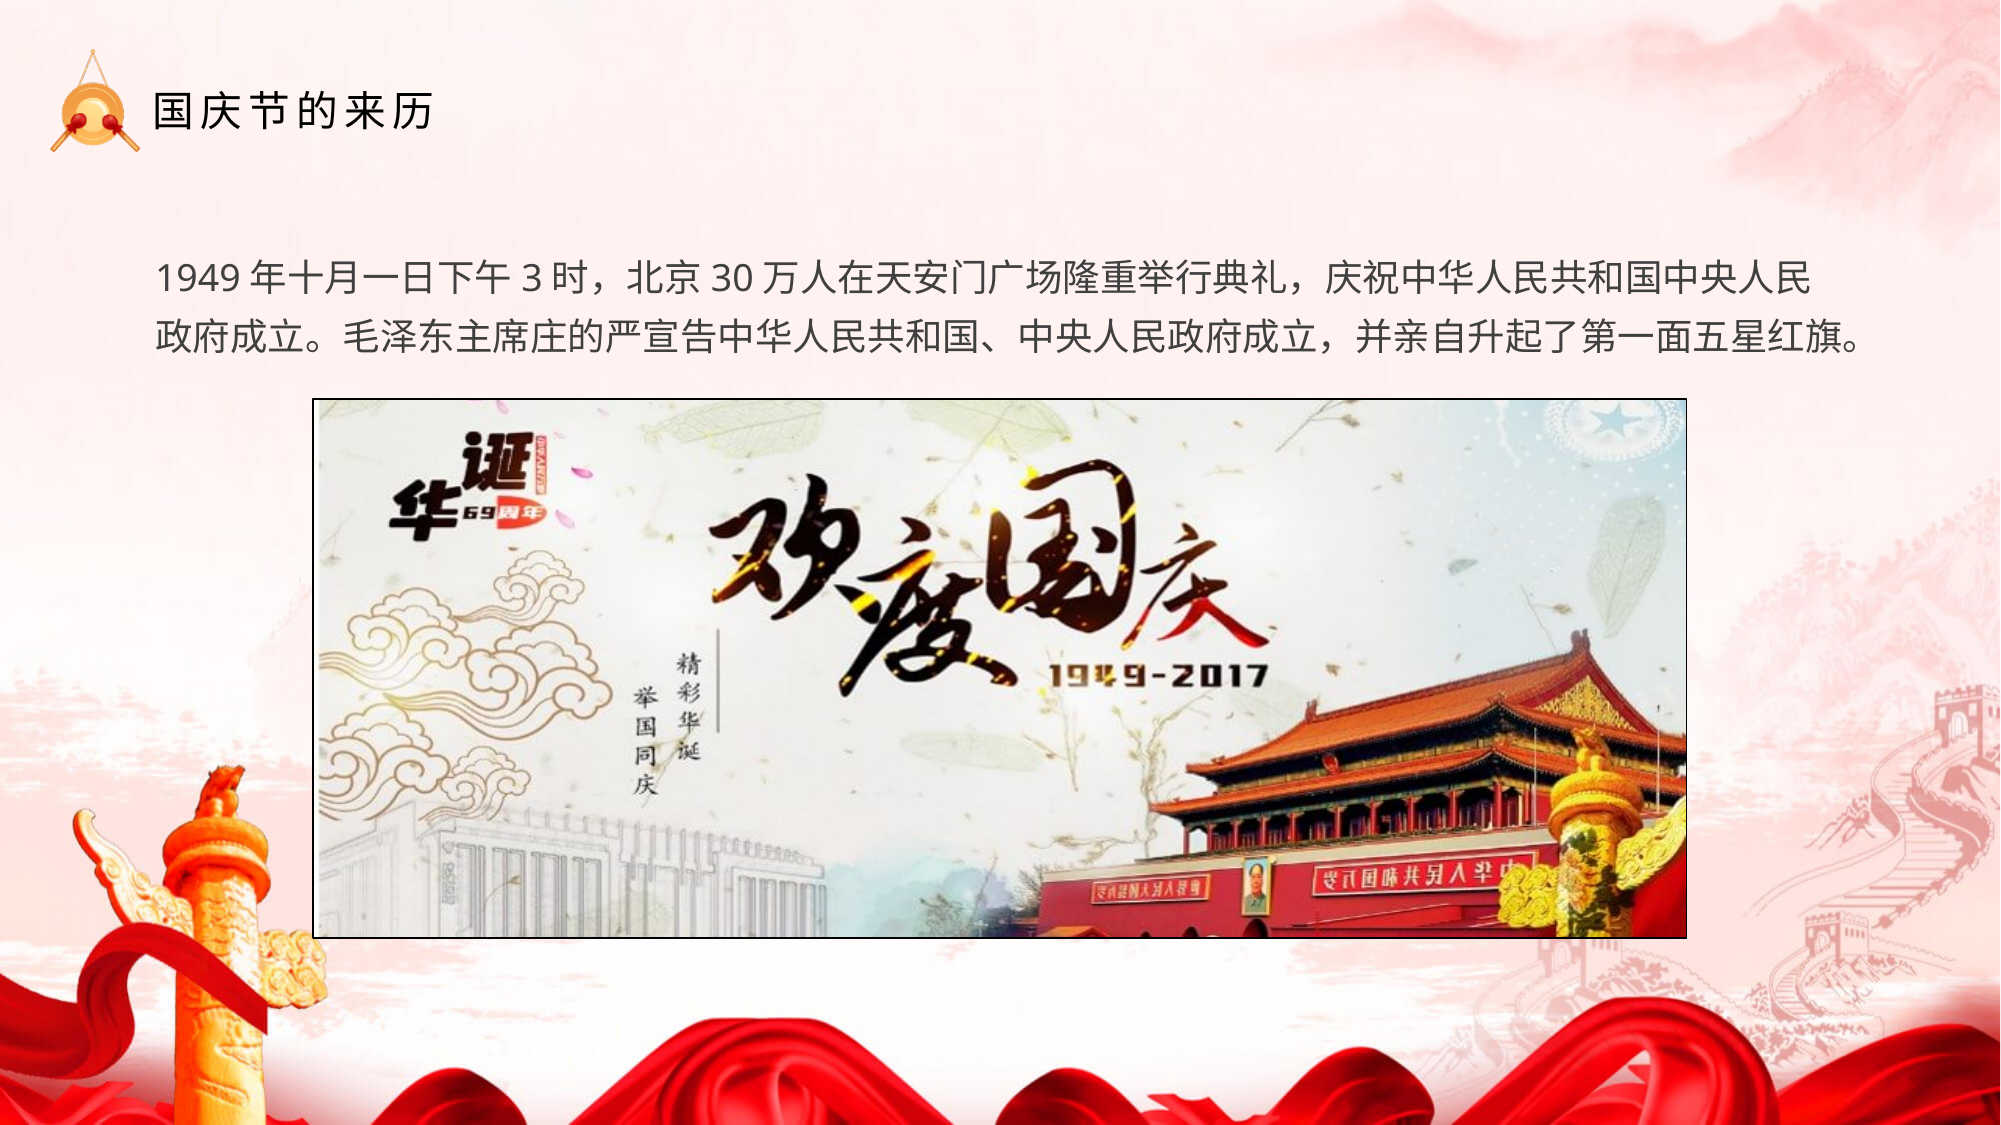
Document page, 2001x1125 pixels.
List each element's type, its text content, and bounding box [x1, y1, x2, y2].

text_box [49, 49, 601, 163]
picture [0, 0, 2001, 1125]
text_box 1949年十月一日下午3时，北京30万人在天安门广场隆重举行典礼，庆祝中华人民共和国中央人民政府成立。毛泽东主席庄的严宣告中华人民共和国、中央人民政府成立，并亲自升起了第一面五星红旗。 [140, 233, 1865, 366]
